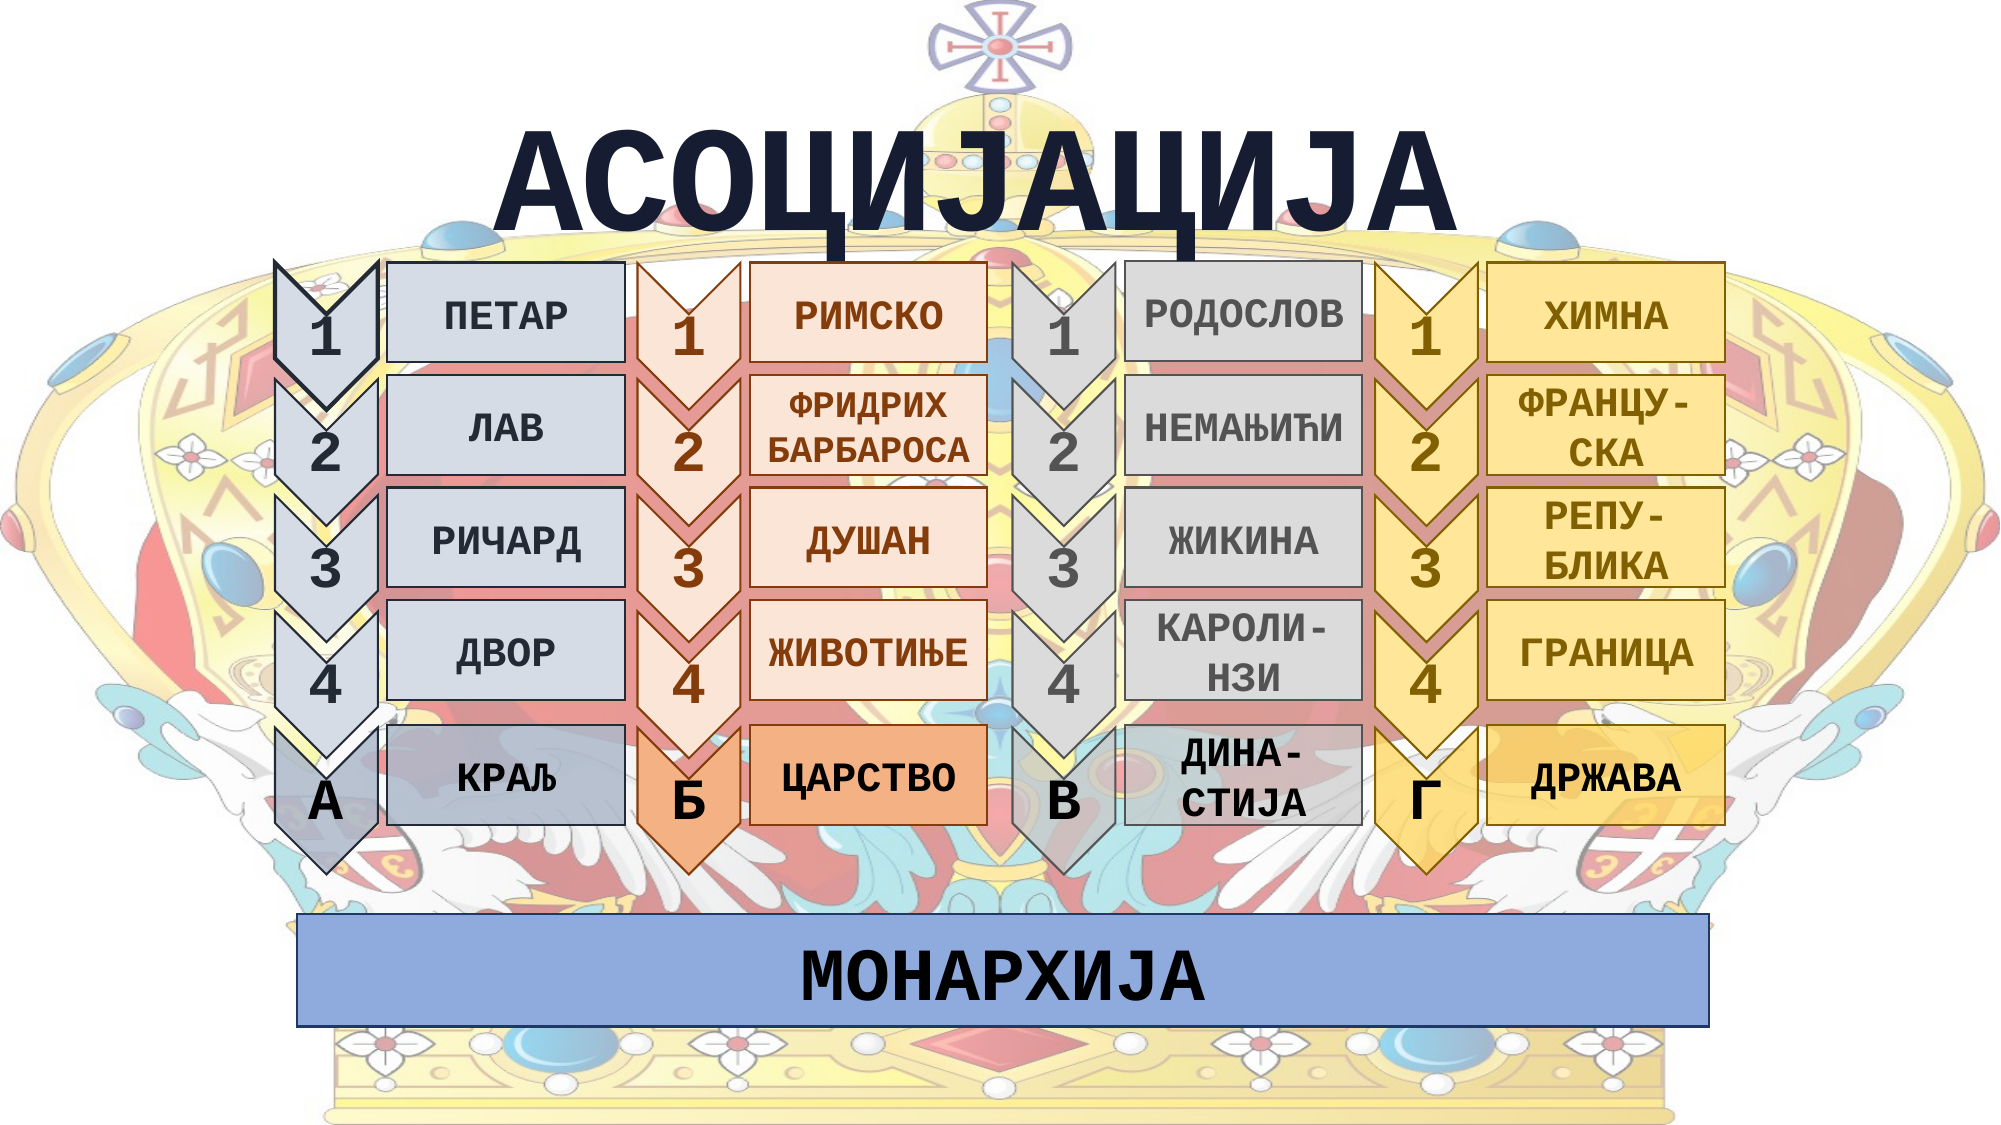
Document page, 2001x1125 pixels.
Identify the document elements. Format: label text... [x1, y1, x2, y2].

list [274, 262, 626, 875]
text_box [637, 262, 988, 875]
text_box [1012, 262, 1363, 875]
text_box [1374, 262, 1725, 875]
text_box МОНАРХИЈА [296, 913, 1710, 1028]
text_box АСОЦИЈАЦИЈА [343, 105, 1608, 258]
